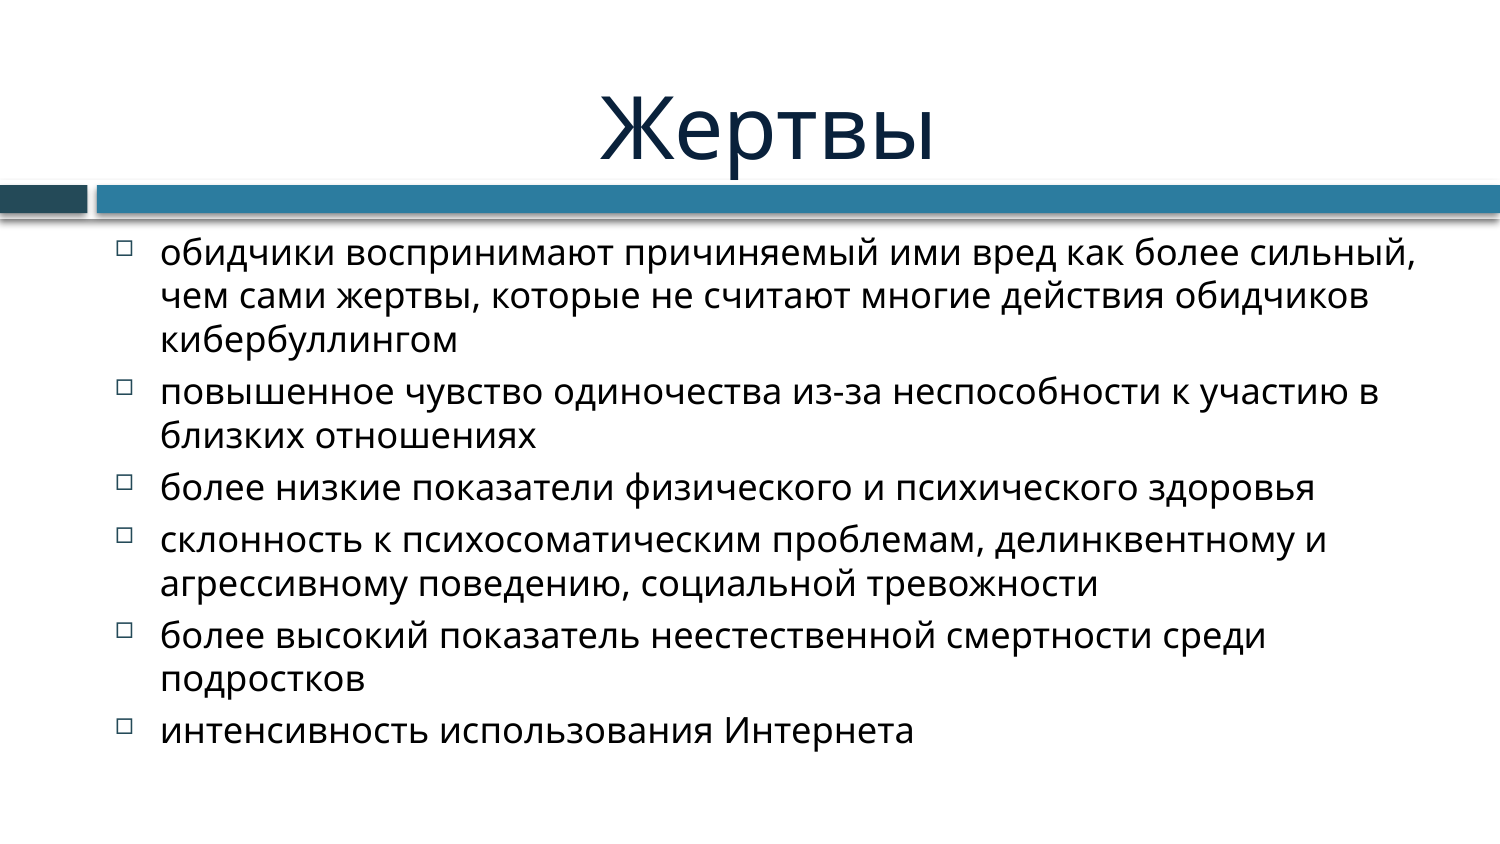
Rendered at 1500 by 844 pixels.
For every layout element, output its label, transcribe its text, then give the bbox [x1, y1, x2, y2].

list обидчики воспринимают причиняемый ими вред как более сильный, чем сами жертвы, которые не считают многие действия обидчиков кибербуллингом повышенное чувство одиночества из-за неспособности к участию в близких отношениях более низкие показатели физического и психического здоровья склонность к психосоматическим проблемам, делинквентному и агрессивному поведению, социальной тревожности более высокий показатель неестественной смертности среди подростков интенсивность использования Интернета [99, 221, 1438, 760]
title Жертвы [99, 19, 1438, 185]
